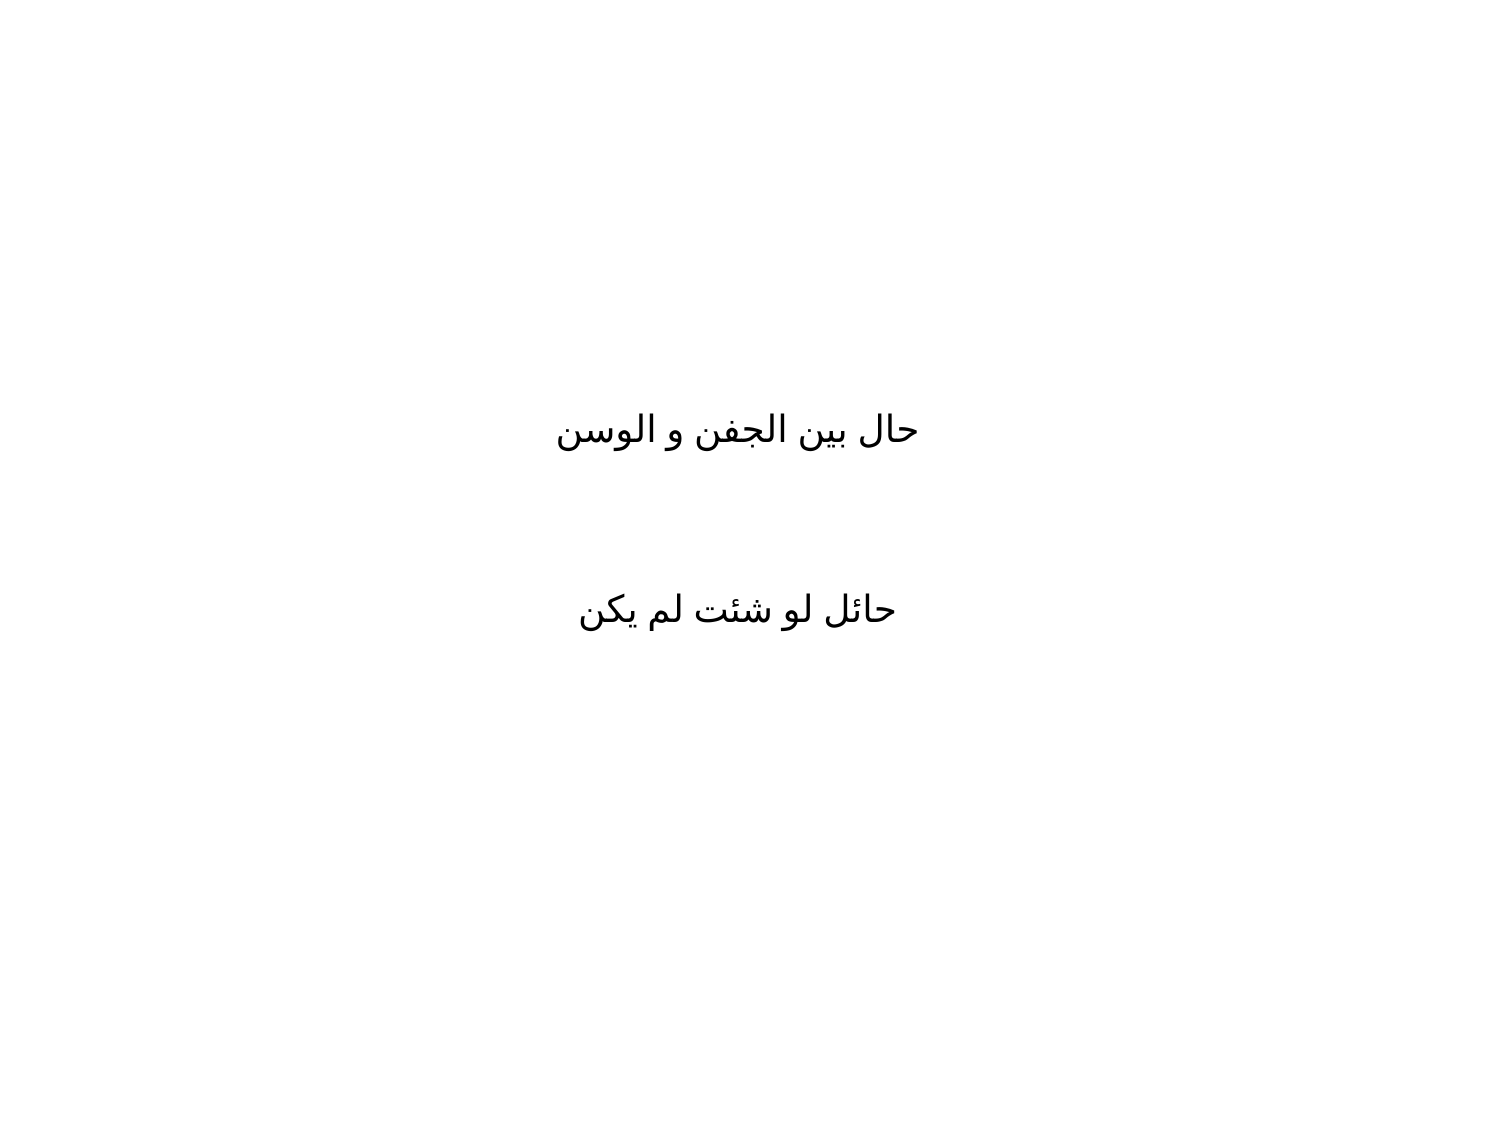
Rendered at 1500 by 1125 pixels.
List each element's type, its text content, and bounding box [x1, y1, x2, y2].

title حال بين الجفن و الوسن حائل لو شئت لم يكن [100, 397, 1376, 639]
